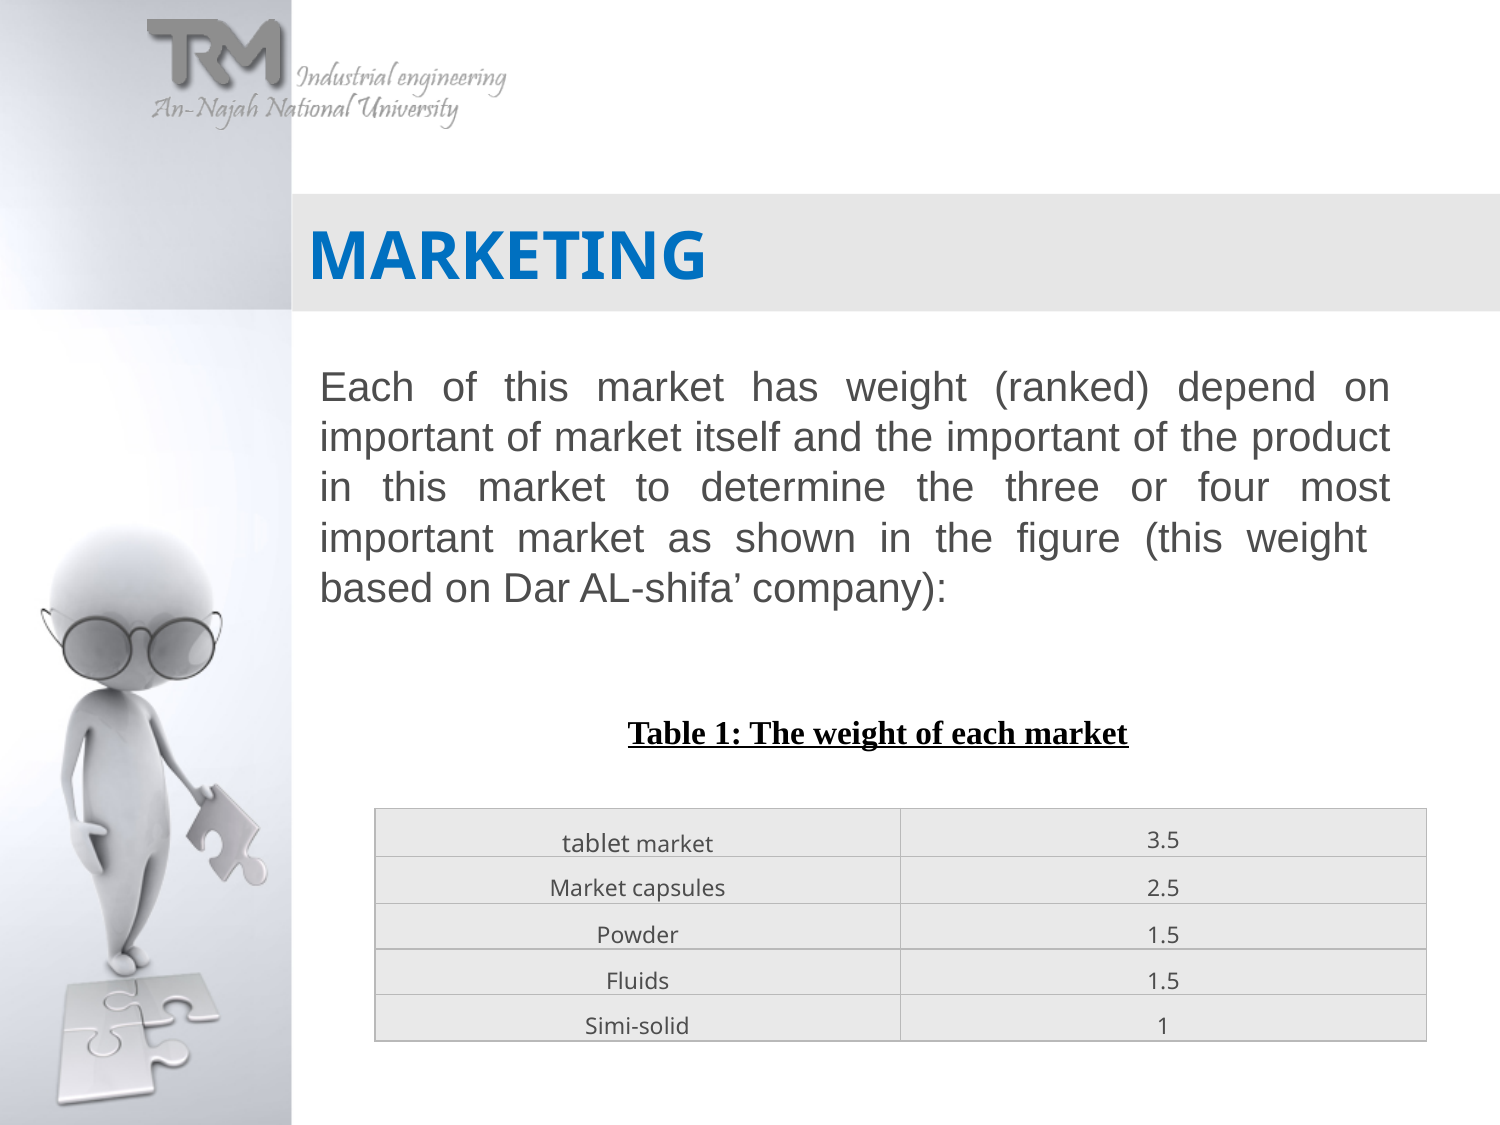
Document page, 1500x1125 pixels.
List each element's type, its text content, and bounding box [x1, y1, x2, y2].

table_cell Fluids [376, 950, 900, 994]
title marketing [292, 193, 1500, 312]
table_cell Powder [376, 904, 900, 948]
text_box Table 1: The weight of each market [612, 703, 1144, 759]
table_cell Market capsules [376, 857, 900, 903]
picture [0, 0, 1500, 1125]
table_cell 2.5 [901, 857, 1426, 903]
table_cell 1 [901, 995, 1426, 1040]
text_box Each of this market has weight (ranked) depend on important of market itself and the important of the product in this market to determine the three or four most important market as shown in the figure (this weight based on Dar AL-shifa’ company): [304, 352, 1407, 618]
table_cell 1.5 [901, 904, 1426, 948]
table_header 3.5 [901, 809, 1426, 856]
table_cell Simi-solid [376, 995, 900, 1040]
table_header tablet market [376, 809, 900, 856]
table_cell 1.5 [901, 950, 1426, 994]
